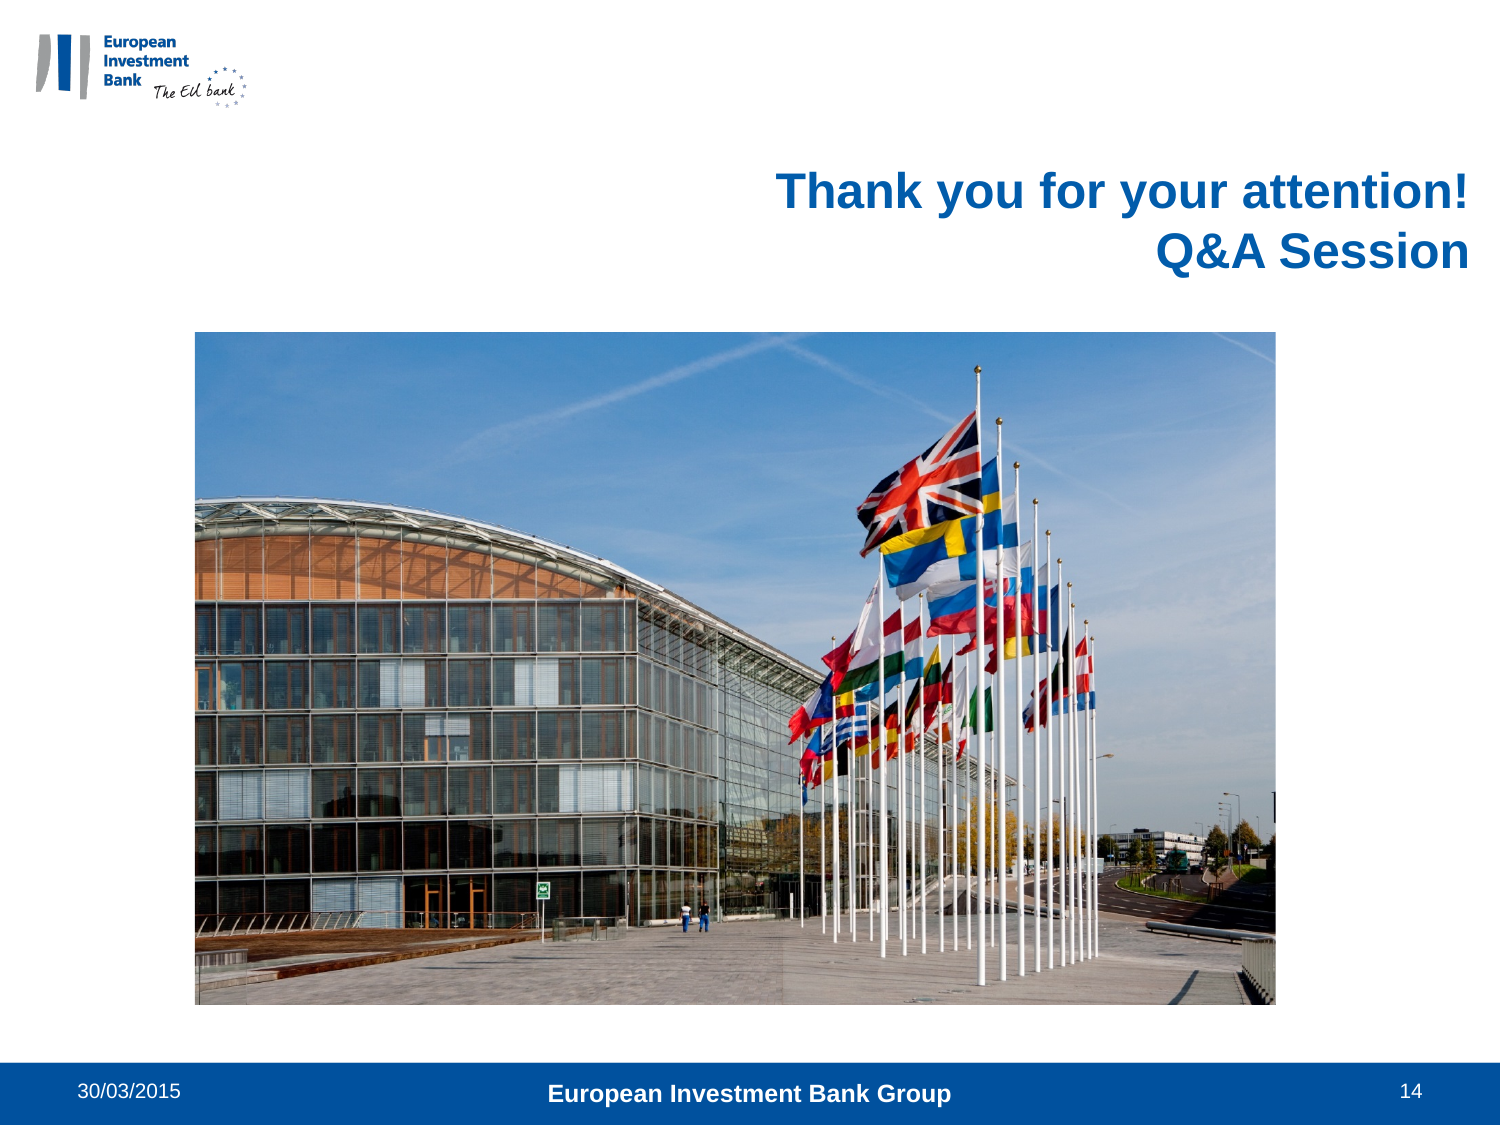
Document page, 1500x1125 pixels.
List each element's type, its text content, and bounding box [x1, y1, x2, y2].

picture [0, 0, 1500, 1125]
footer European Investment Bank Group [230, 1070, 1270, 1125]
slide_number 14 [1275, 1070, 1438, 1125]
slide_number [62, 1070, 225, 1125]
title Thank you for your attention! Q&A Session [371, 166, 1471, 350]
